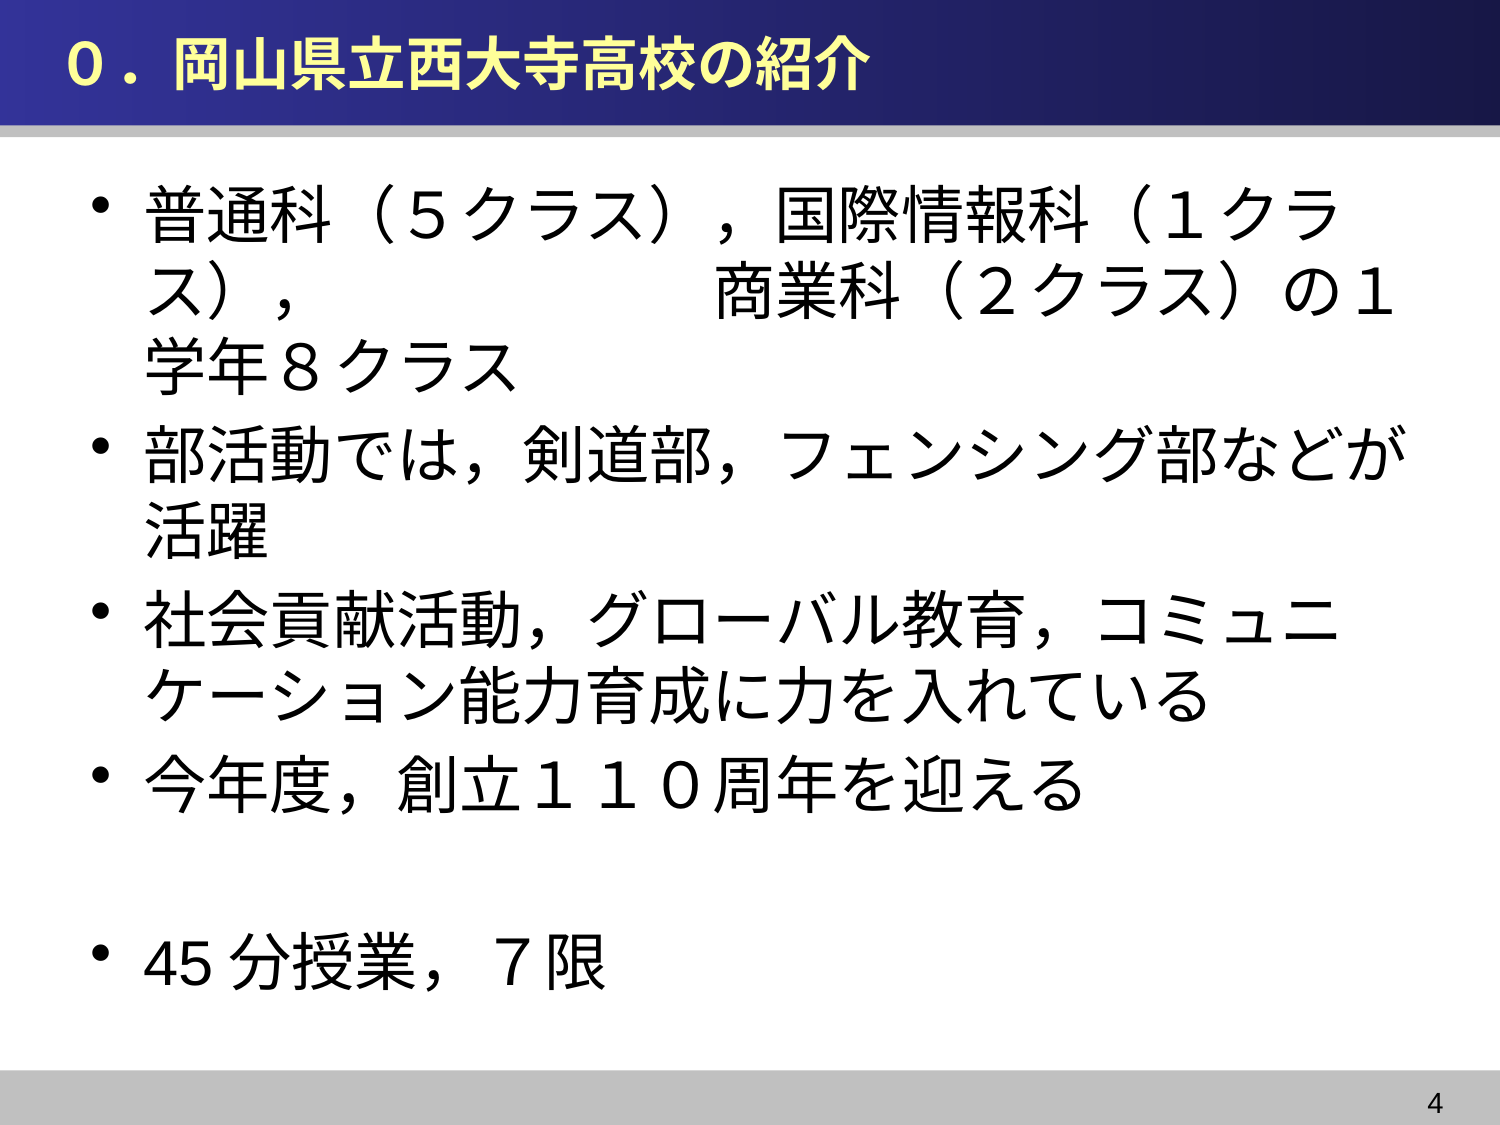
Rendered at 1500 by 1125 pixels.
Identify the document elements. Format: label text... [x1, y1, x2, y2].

slide_number 4 [1108, 1085, 1459, 1118]
list 普通科（５クラス），国際情報科（１クラス）， 商業科（２クラス）の１学年８クラス 部活動では，剣道部，フェンシング部などが活躍 社会貢献活動，グローバル教育，コミュニケーション能力育成に力を入れている 今年度，創立１１０周年を迎える 45分授業，７限 [75, 167, 1425, 1012]
title ０．岡山県立西大寺高校の紹介 [41, 9, 1067, 114]
